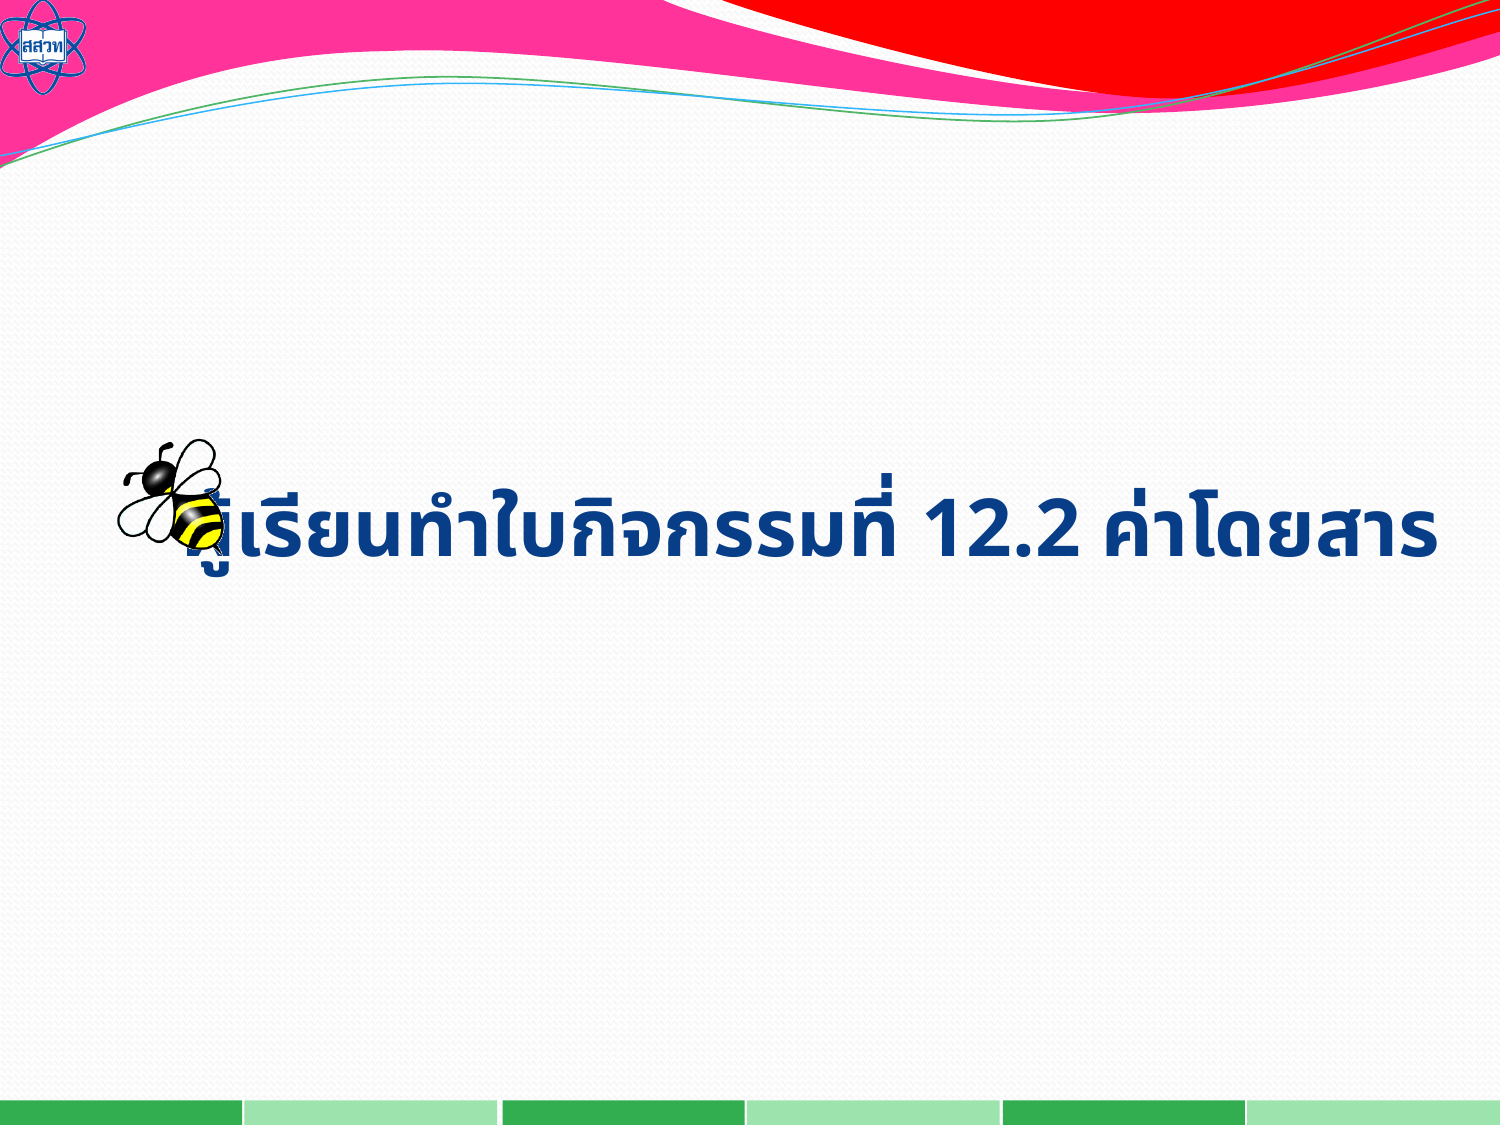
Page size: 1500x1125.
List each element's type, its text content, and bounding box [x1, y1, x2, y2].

picture [104, 431, 236, 563]
title ผู้เรียนทำใบกิจกรรมที่ 12.2 ค่าโดยสาร [90, 385, 1441, 573]
picture [0, 0, 86, 95]
